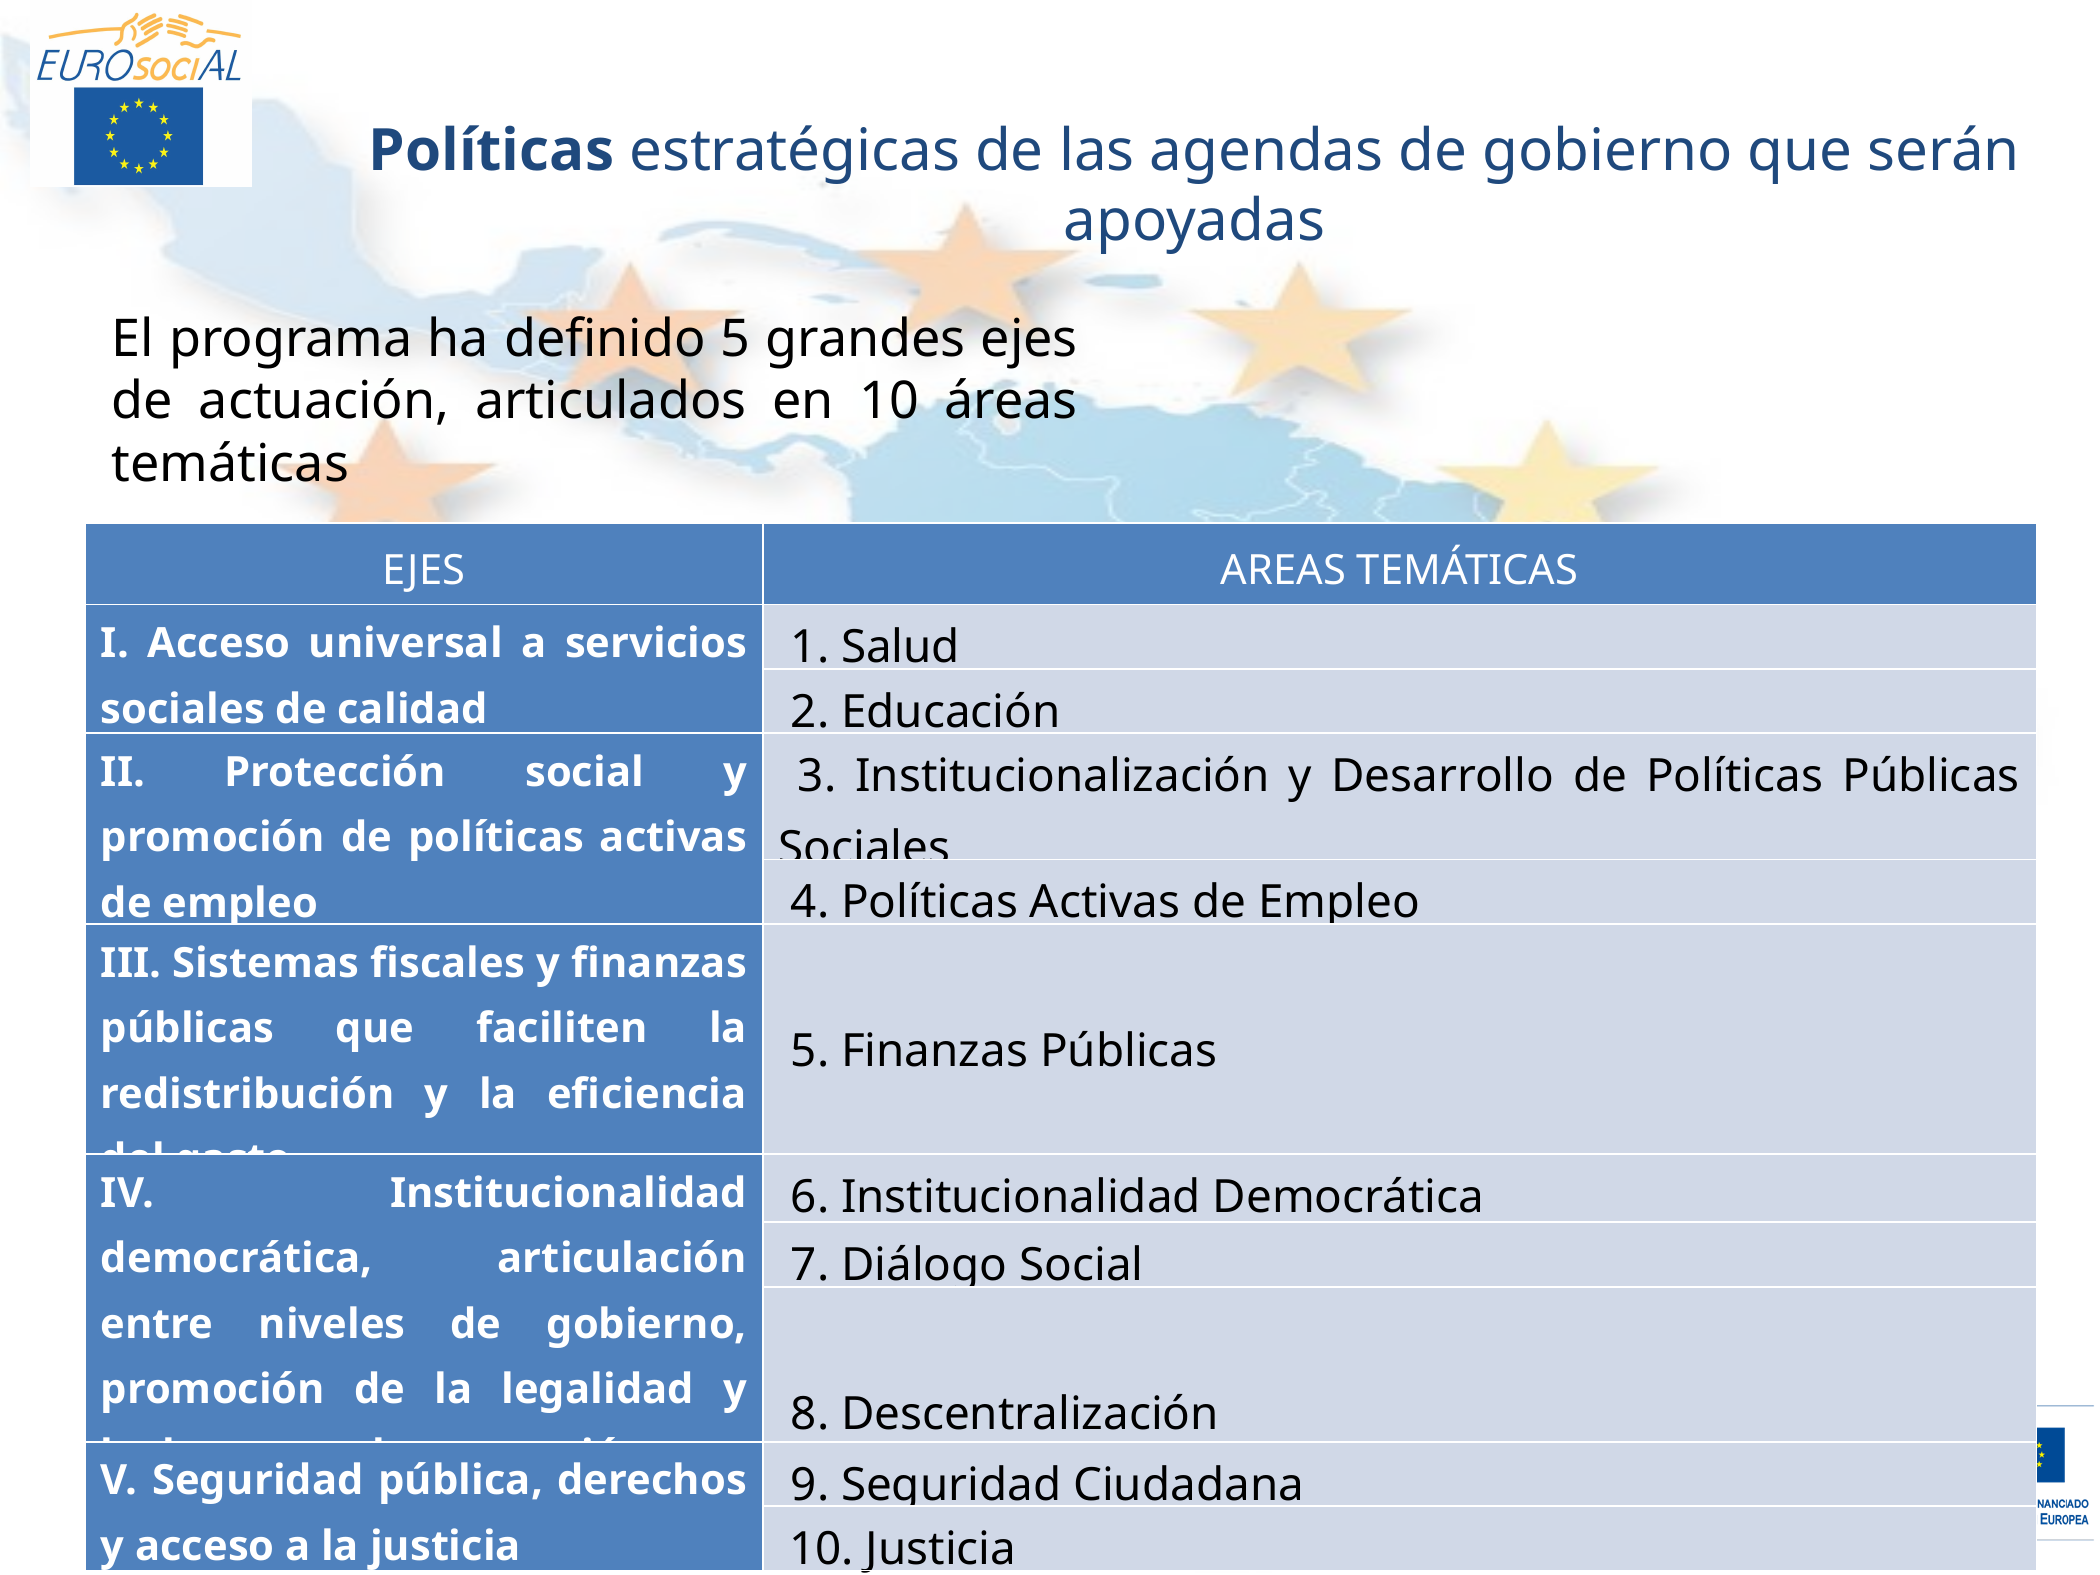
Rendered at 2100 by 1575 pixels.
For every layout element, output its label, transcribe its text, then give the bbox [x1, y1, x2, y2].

table_header AREAS TEMÁTICAS [764, 524, 2036, 604]
table_cell I. Acceso universal a servicios sociales de calidad [86, 605, 762, 732]
table_cell II. Protección social y promoción de políticas activas de empleo [86, 734, 762, 923]
text_box Políticas estratégicas de las agendas de gobierno que serán apoyadas [341, 101, 2048, 263]
table_cell 10. Justicia [764, 1507, 2036, 1570]
table_cell 7. Diálogo Social [764, 1223, 2036, 1286]
table_cell 6. Institucionalidad Democrática [764, 1155, 2036, 1221]
table_cell V. Seguridad pública, derechos y acceso a la justicia [86, 1443, 762, 1570]
table_cell 1. Salud [764, 605, 2036, 668]
table_cell IV. Institucionalidad democrática, articulación entre niveles de gobierno, promoción de la legalidad y lucha contra la corrupción [86, 1155, 762, 1441]
table_cell 8. Descentralización [764, 1288, 2036, 1441]
table_cell 9. Seguridad Ciudadana [764, 1443, 2036, 1505]
table_cell 5. Finanzas Públicas [764, 925, 2036, 1153]
text_box El programa ha definido 5 grandes ejes de actuación, articulados en 10 áreas temáticas [90, 293, 1100, 503]
table_cell 3. Institucionalización y Desarrollo de Políticas Públicas Sociales [764, 734, 2036, 859]
table_cell 2. Educación [764, 670, 2036, 732]
table_cell 4. Políticas Activas de Empleo [764, 860, 2036, 923]
picture [1150, 1400, 2100, 1575]
table_header EJES [86, 524, 762, 604]
table_cell III. Sistemas fiscales y finanzas públicas que faciliten la redistribución y la eficiencia del gasto [86, 925, 762, 1153]
